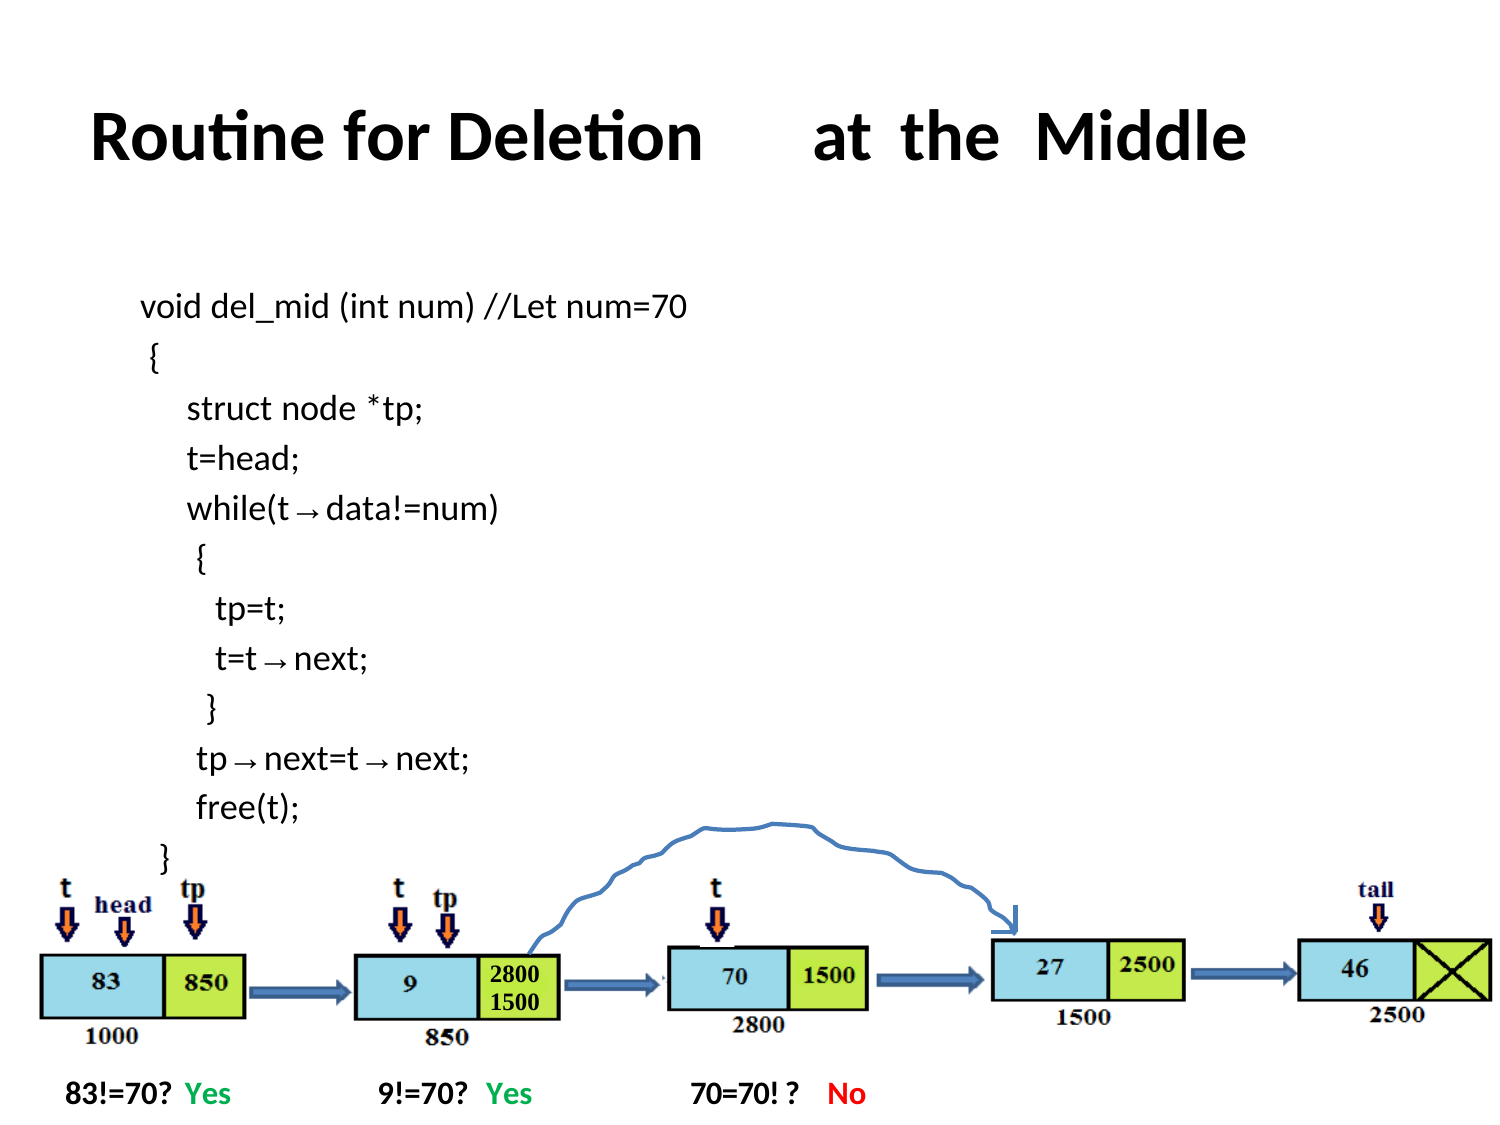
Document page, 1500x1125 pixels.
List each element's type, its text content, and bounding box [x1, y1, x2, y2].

text_box 2800 1500 [487, 959, 546, 1019]
text_box [174, 885, 214, 943]
text_box [874, 962, 986, 996]
text_box Routine for Deletion [87, 102, 808, 190]
text_box the [898, 102, 1031, 190]
text_box No [825, 1076, 881, 1119]
text_box [425, 887, 463, 950]
text_box 70=70! ? [687, 1075, 931, 1119]
text_box 83!=70? Yes [62, 1076, 261, 1119]
text_box 9!=70? Yes [375, 1076, 561, 1119]
text_box [986, 874, 1500, 1034]
text_box [528, 824, 1016, 955]
text_box void del_mid (int num) //Let num=70 { struct node *tp; t=head; while(t→data!=num) { tp=t; t=t→next; } tp→next=t→next; free(t); } [137, 288, 778, 885]
text_box [387, 885, 419, 952]
text_box [49, 875, 86, 947]
text_box Middle [1032, 102, 1295, 190]
text_box [991, 905, 1016, 933]
text_box at [810, 102, 896, 190]
text_box [662, 941, 877, 1038]
text_box [37, 887, 565, 1055]
text_box [562, 967, 661, 1000]
